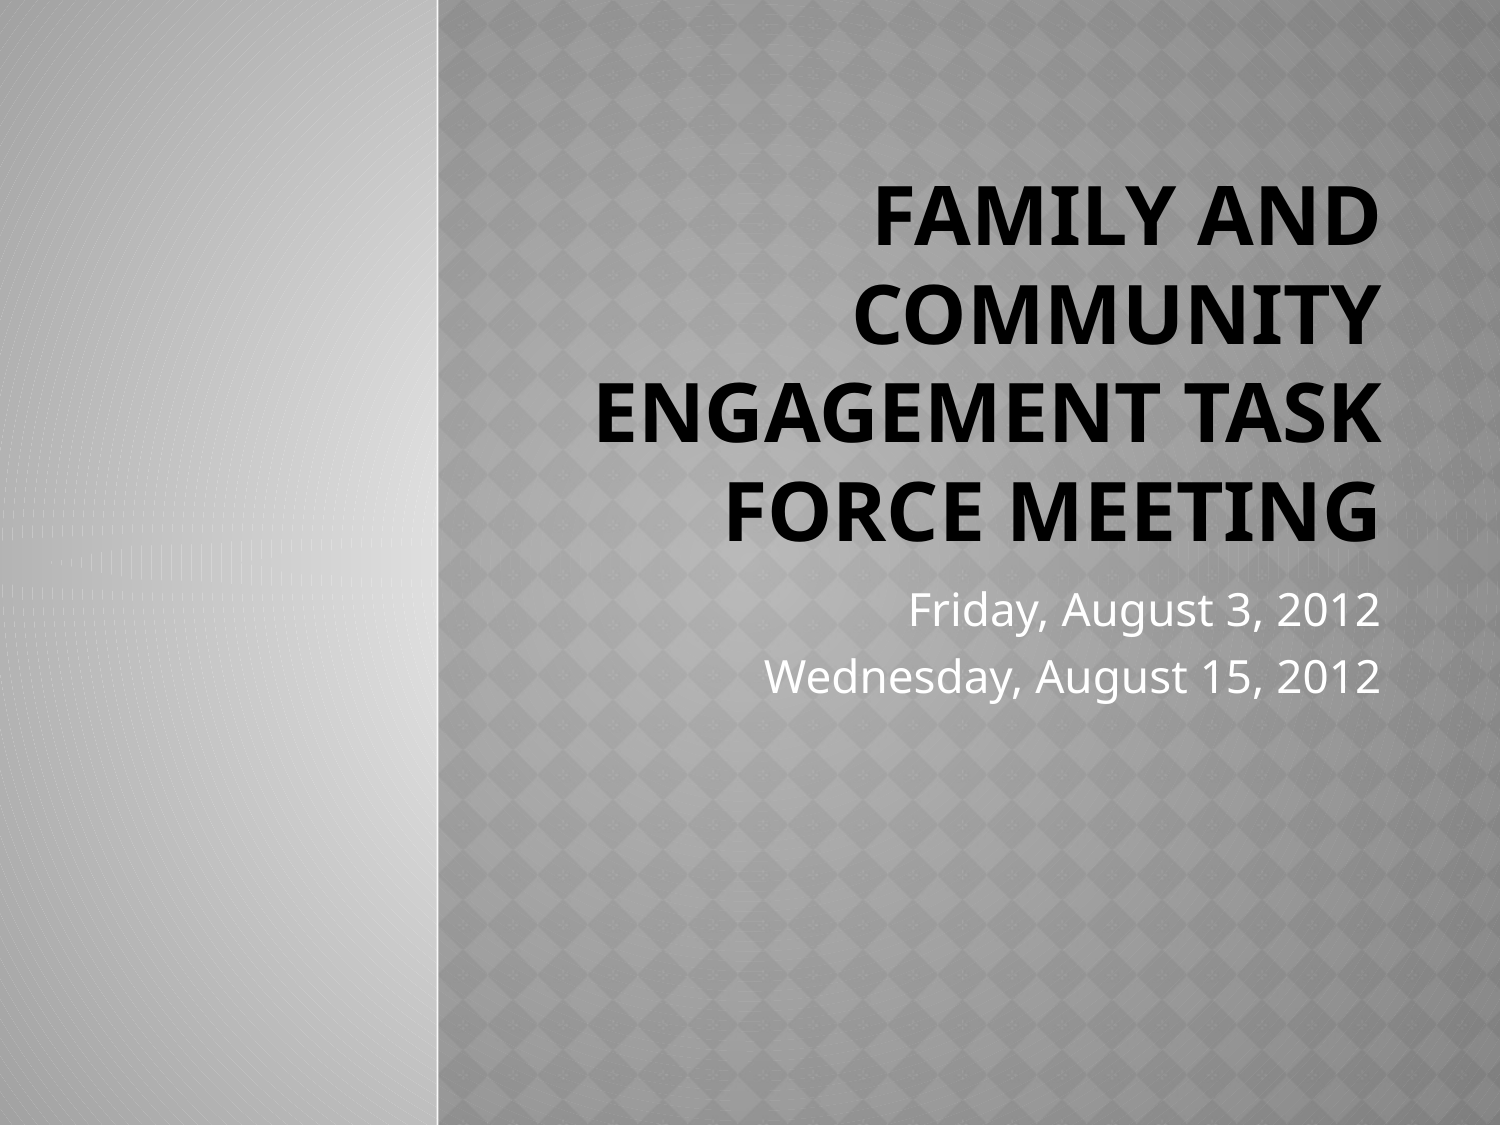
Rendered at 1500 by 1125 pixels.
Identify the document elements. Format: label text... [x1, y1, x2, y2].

subtitle Friday, August 3, 2012 Wednesday, August 15, 2012 [550, 580, 1390, 762]
title Family and Community Engagement Task Force Meeting [552, 87, 1390, 558]
